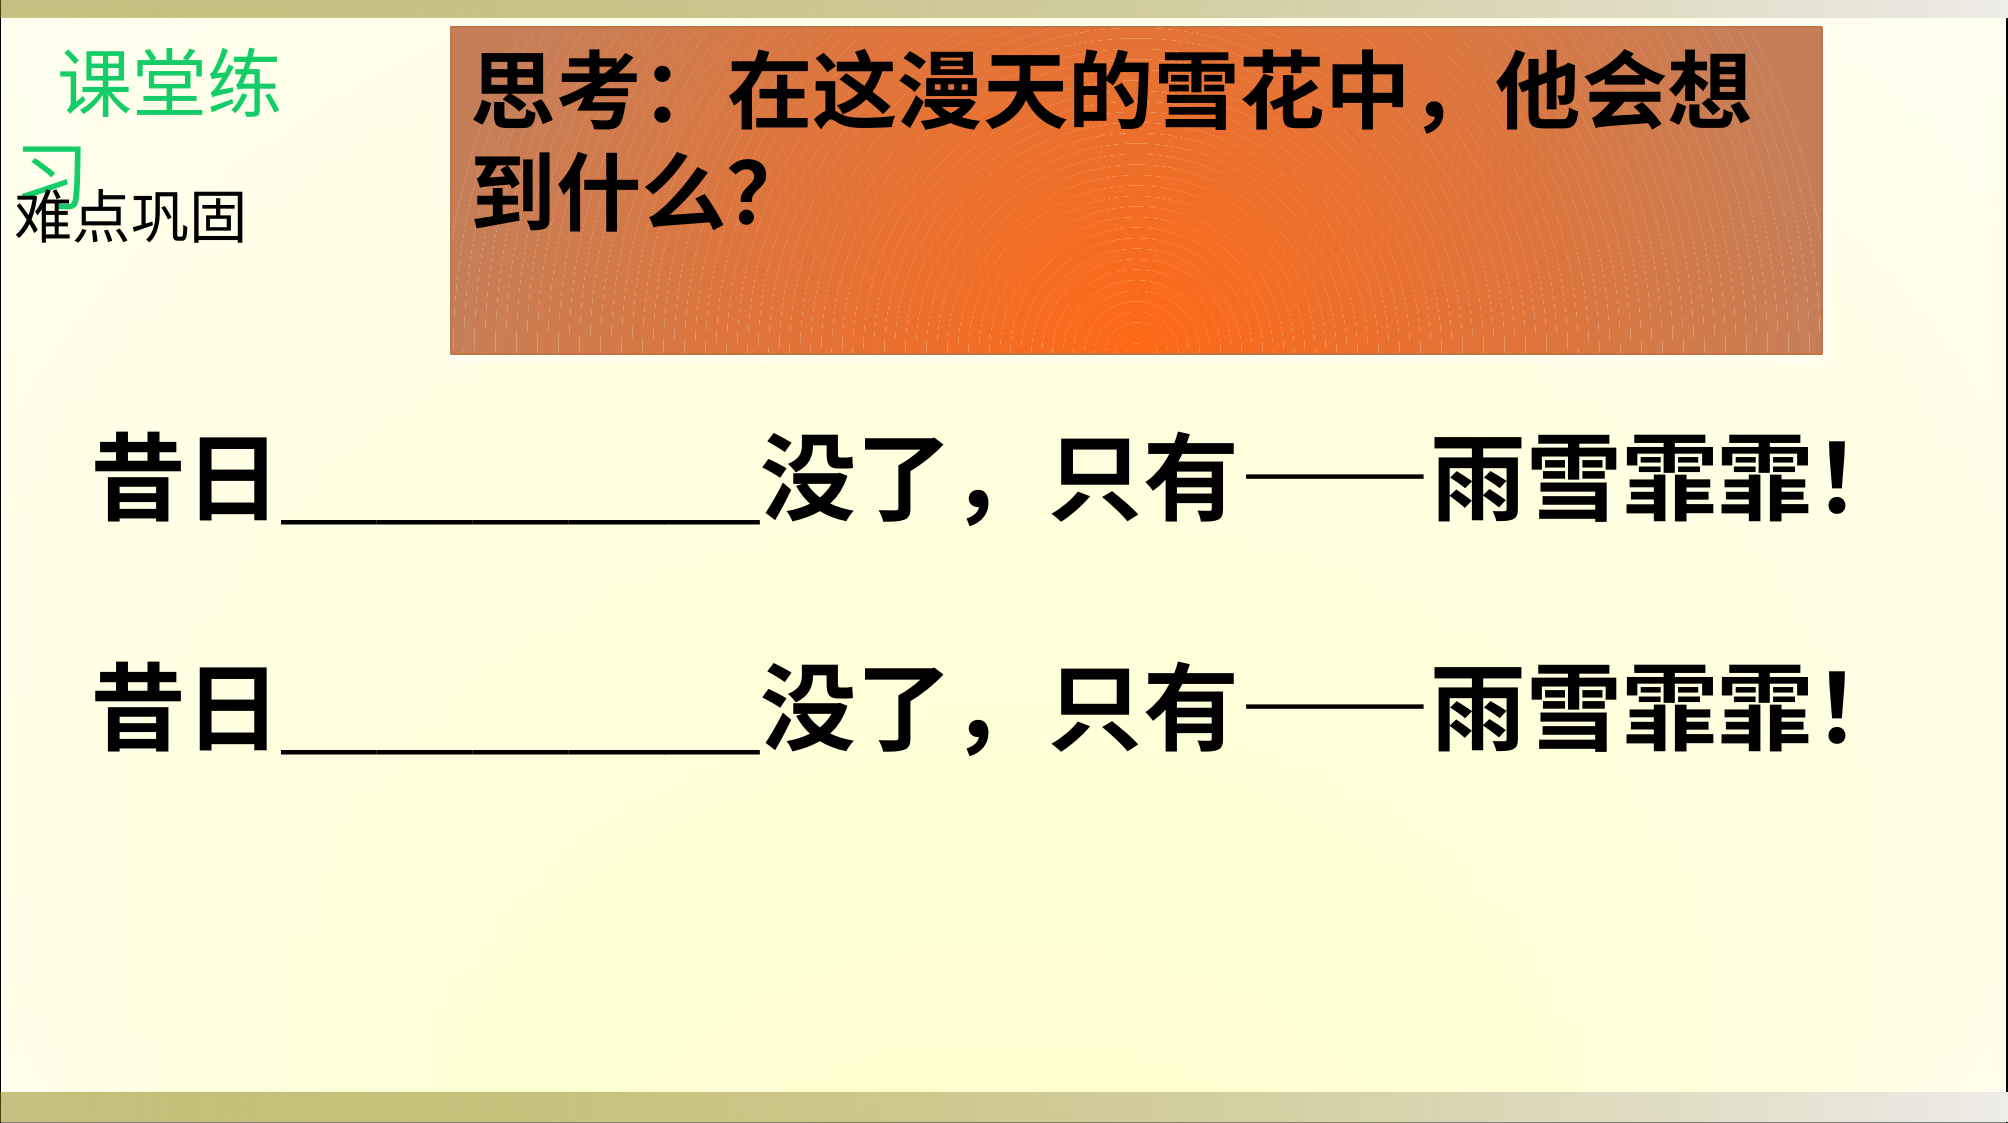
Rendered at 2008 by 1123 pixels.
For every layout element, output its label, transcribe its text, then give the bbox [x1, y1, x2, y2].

text_box 课堂练习 [0, 12, 362, 227]
text_box 难点巩固 [0, 138, 342, 258]
text_box 昔日＿＿＿＿＿没了，只有——雨雪霏霏！ 昔日＿＿＿＿＿没了，只有——雨雪霏霏！ [71, 407, 2008, 887]
text_box [86, 561, 1969, 1041]
text_box 思考：在这漫天的雪花中，他会想到什么？ [450, 26, 1823, 355]
picture [0, 18, 2008, 1092]
